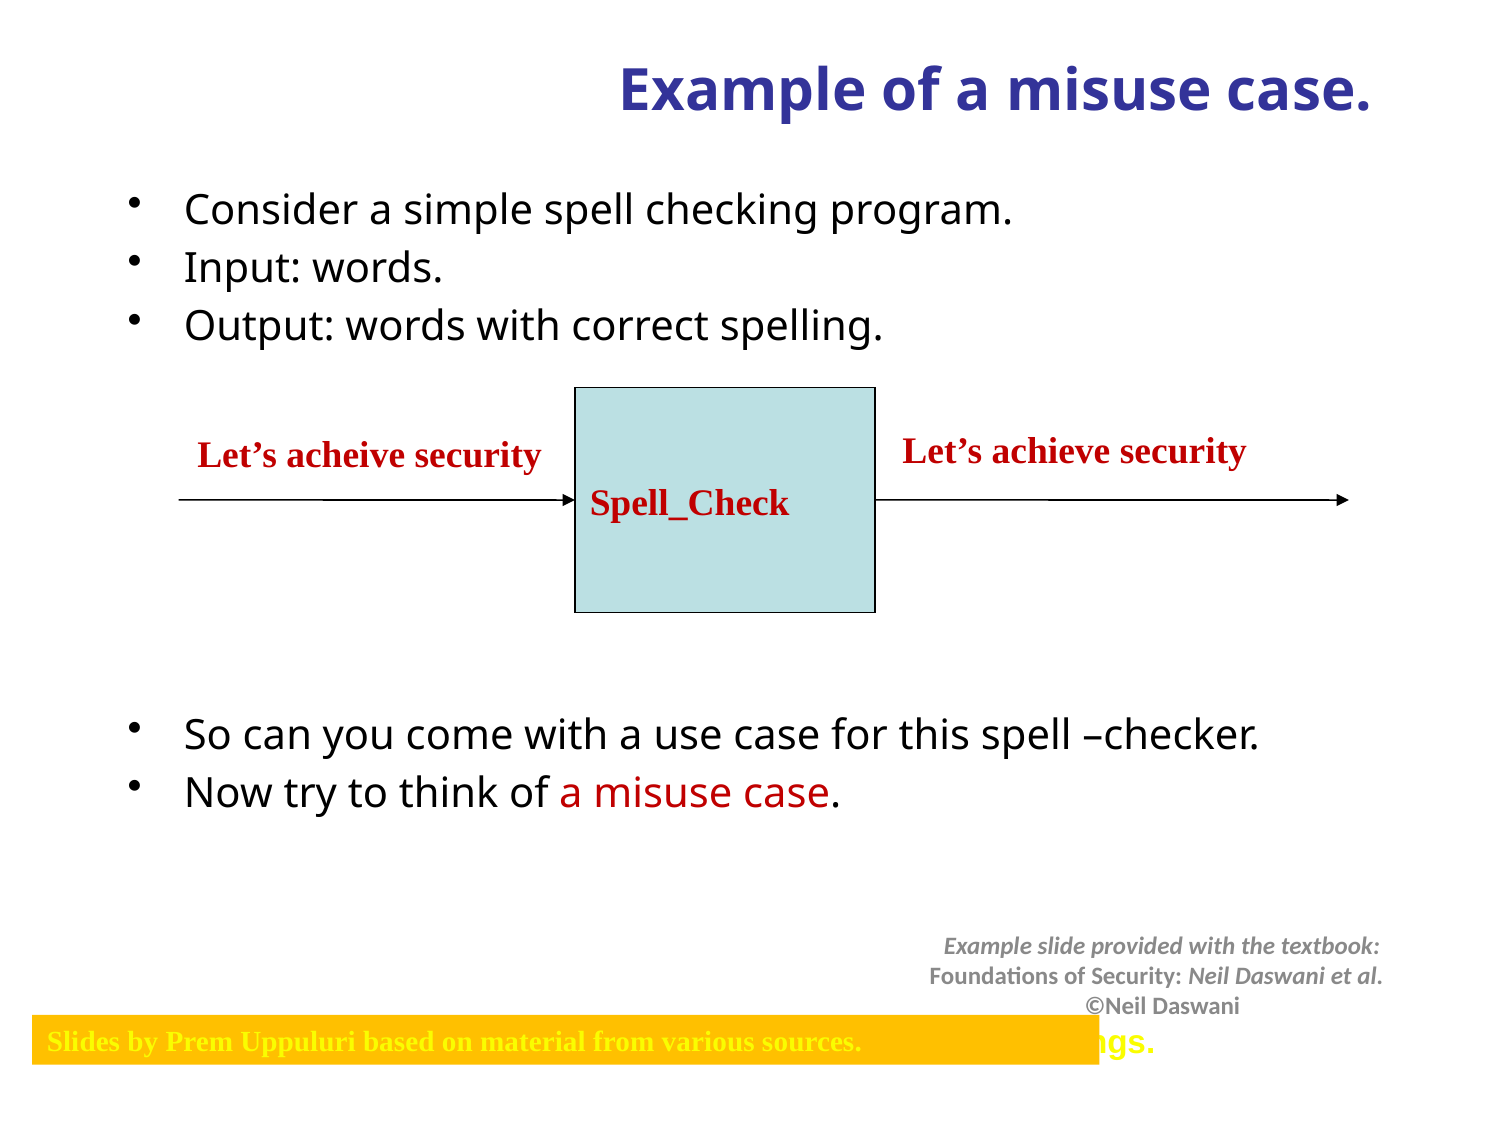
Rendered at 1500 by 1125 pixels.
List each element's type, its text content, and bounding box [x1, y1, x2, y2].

text_box Spell_Check [574, 387, 875, 613]
list Consider a simple spell checking program. Input: words. Output: words with correct spelling. So can you come with a use case for this spell –checker. Now try to think of a misuse case. [112, 174, 1388, 1000]
title Example of a misuse case. [112, 24, 1388, 150]
text_box [874, 493, 1349, 507]
text_box Example slide provided with the textbook: Foundations of Security: Neil Daswani et al. ©Neil Daswani [912, 911, 1413, 1039]
text_box Let’s acheive security [182, 423, 558, 483]
text_box [178, 493, 575, 507]
text_box Let’s achieve security [887, 418, 1263, 479]
